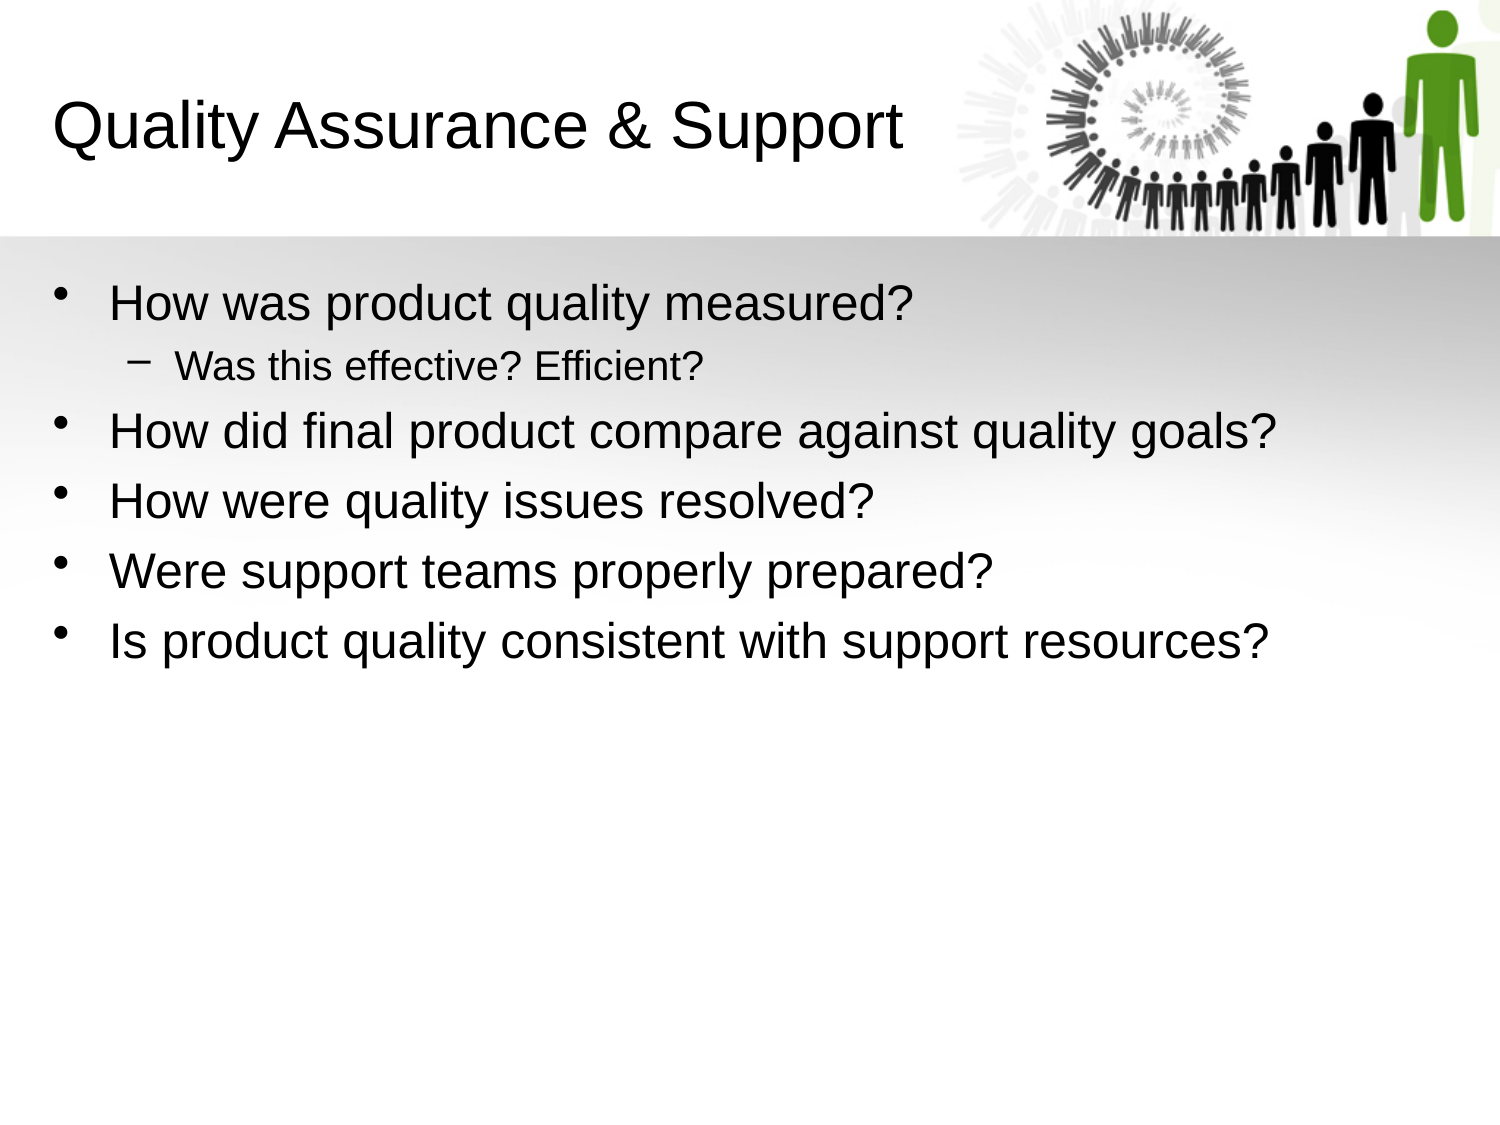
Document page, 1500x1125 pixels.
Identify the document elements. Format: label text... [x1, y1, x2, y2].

list How was product quality measured? Was this effective? Efficient? How did final product compare against quality goals? How were quality issues resolved? Were support teams properly prepared? Is product quality consistent with support resources? [37, 262, 1463, 988]
picture [0, 0, 1500, 1125]
title Quality Assurance & Support [37, 21, 1025, 222]
